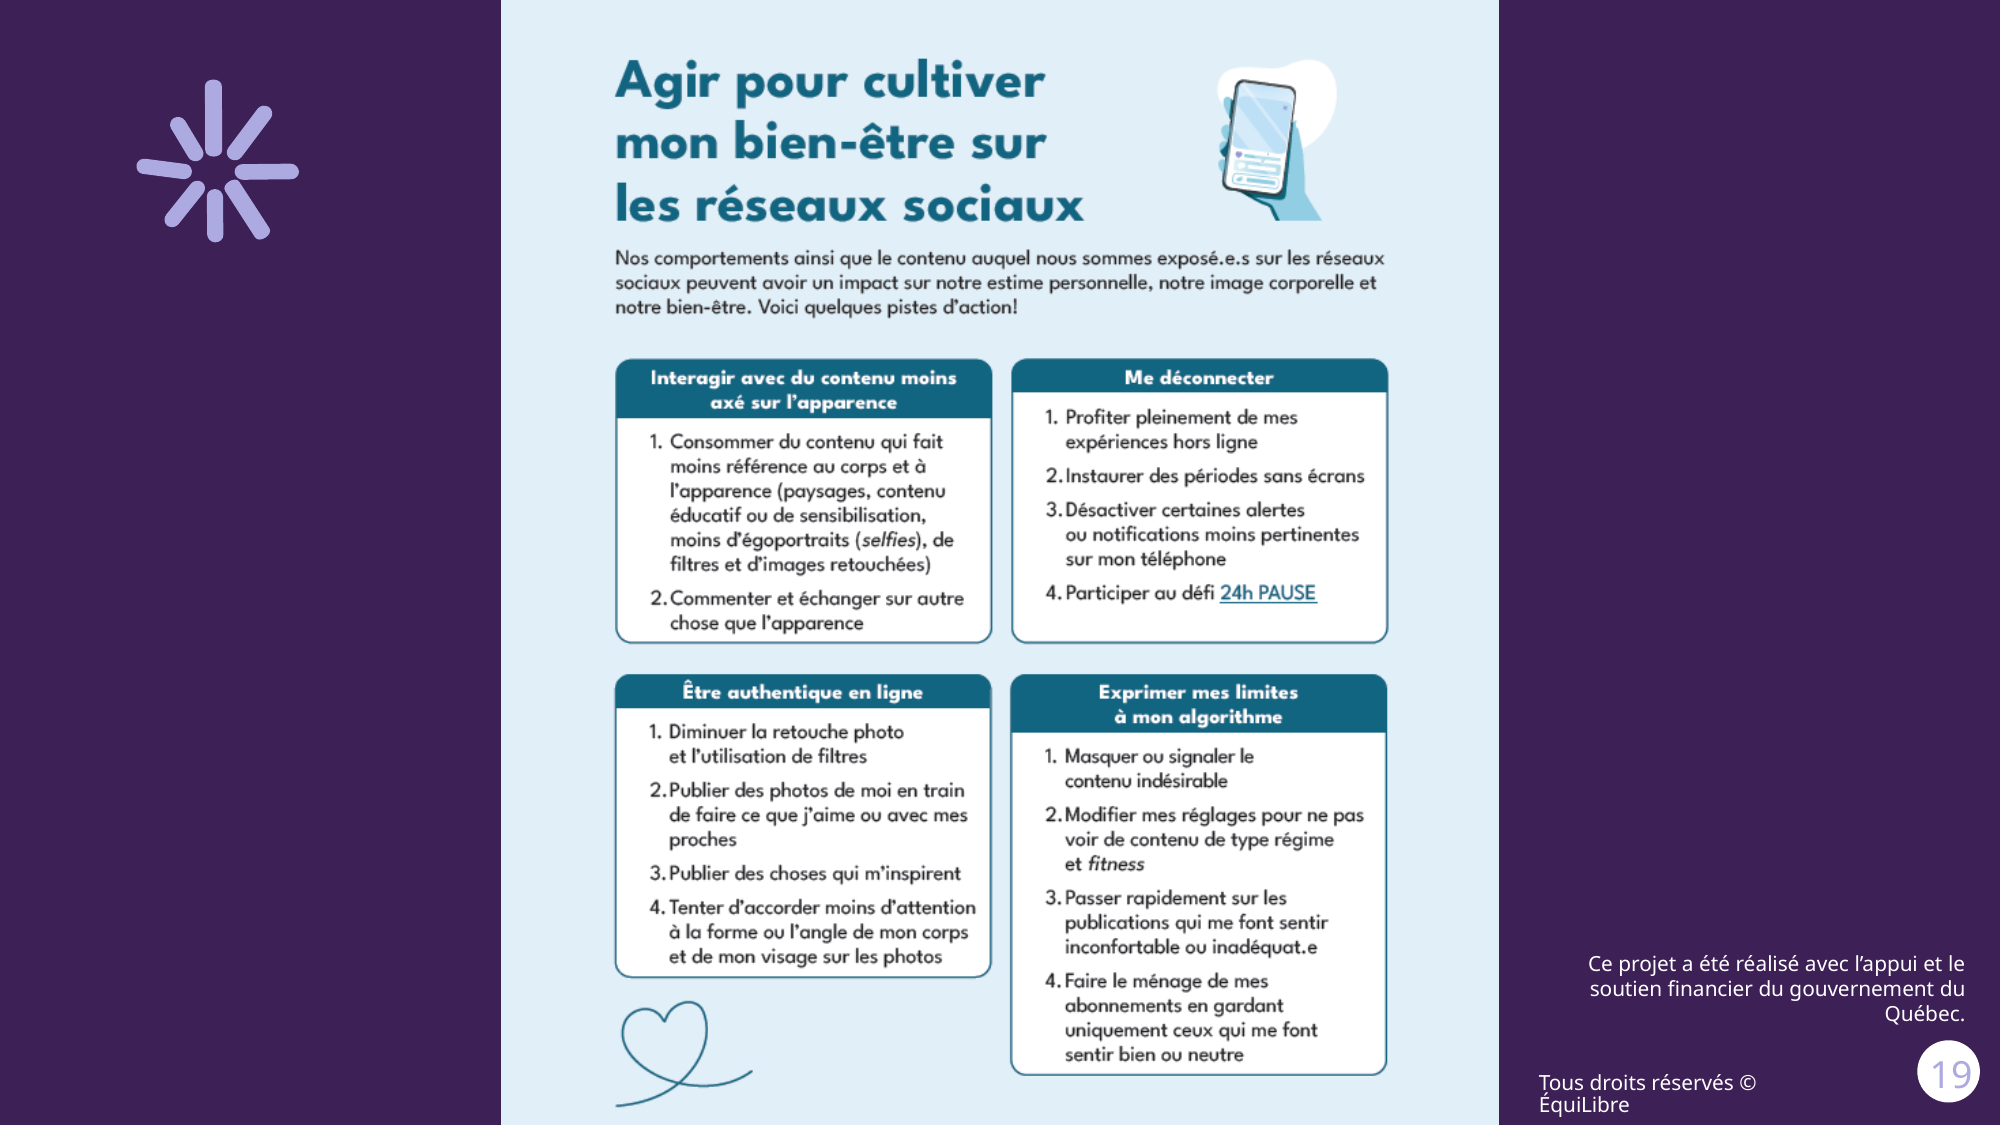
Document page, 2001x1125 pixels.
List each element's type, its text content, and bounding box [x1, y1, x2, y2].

text_box Ce projet a été réalisé avec l’appui et le soutien financier du gouvernement du Québec. [1516, 943, 1980, 1034]
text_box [1914, 1040, 1993, 1105]
picture [501, 0, 1499, 1125]
